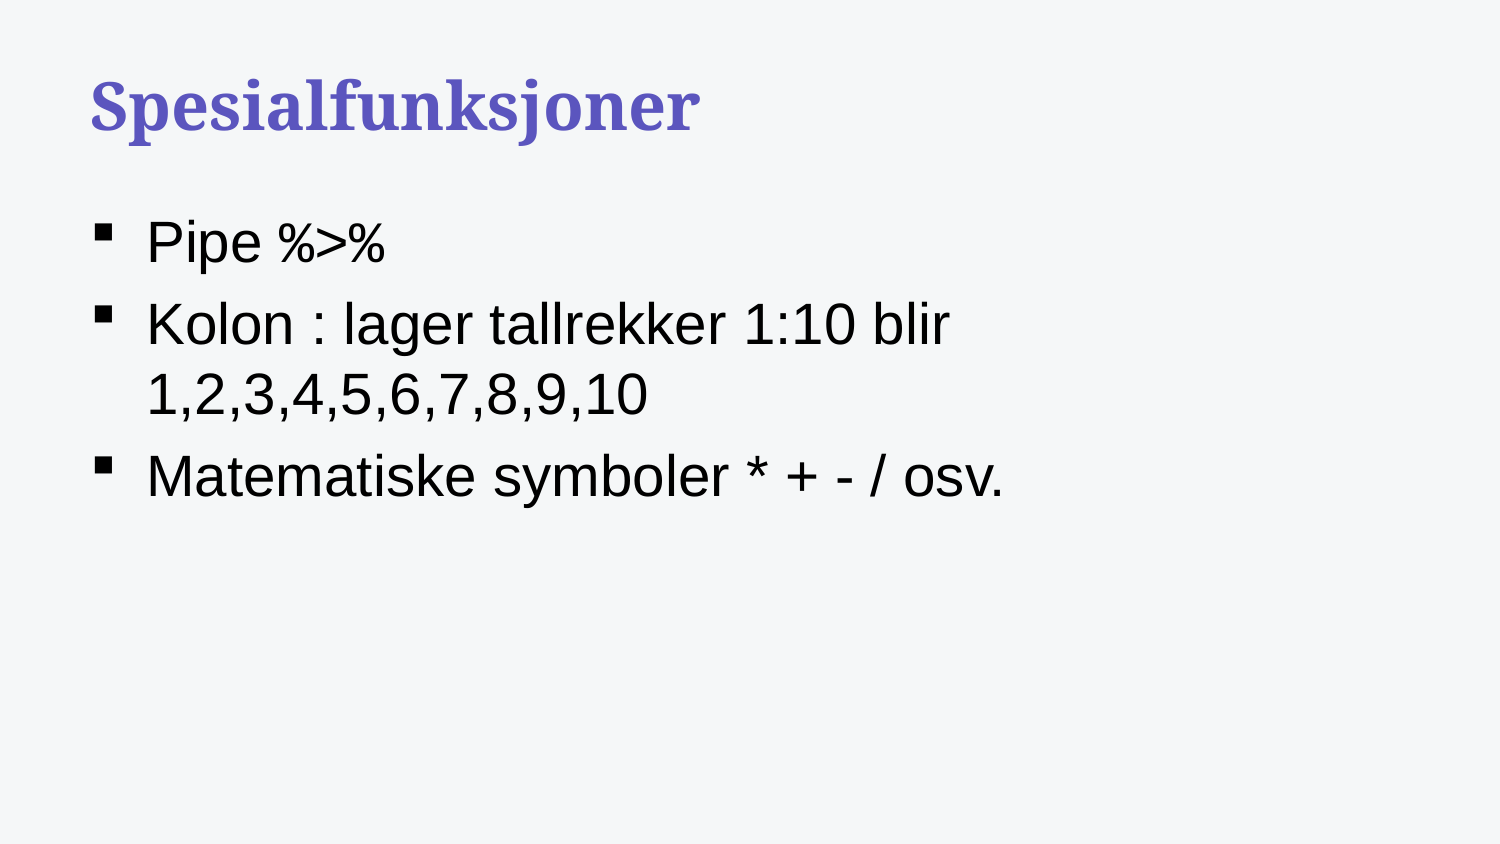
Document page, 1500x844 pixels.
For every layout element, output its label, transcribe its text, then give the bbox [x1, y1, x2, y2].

list Pipe %>% Kolon : lager tallrekker 1:10 blir 1,2,3,4,5,6,7,8,9,10 Matematiske symboler * + - / osv. [75, 196, 1425, 754]
title Spesialfunksjoner [75, 33, 1425, 175]
